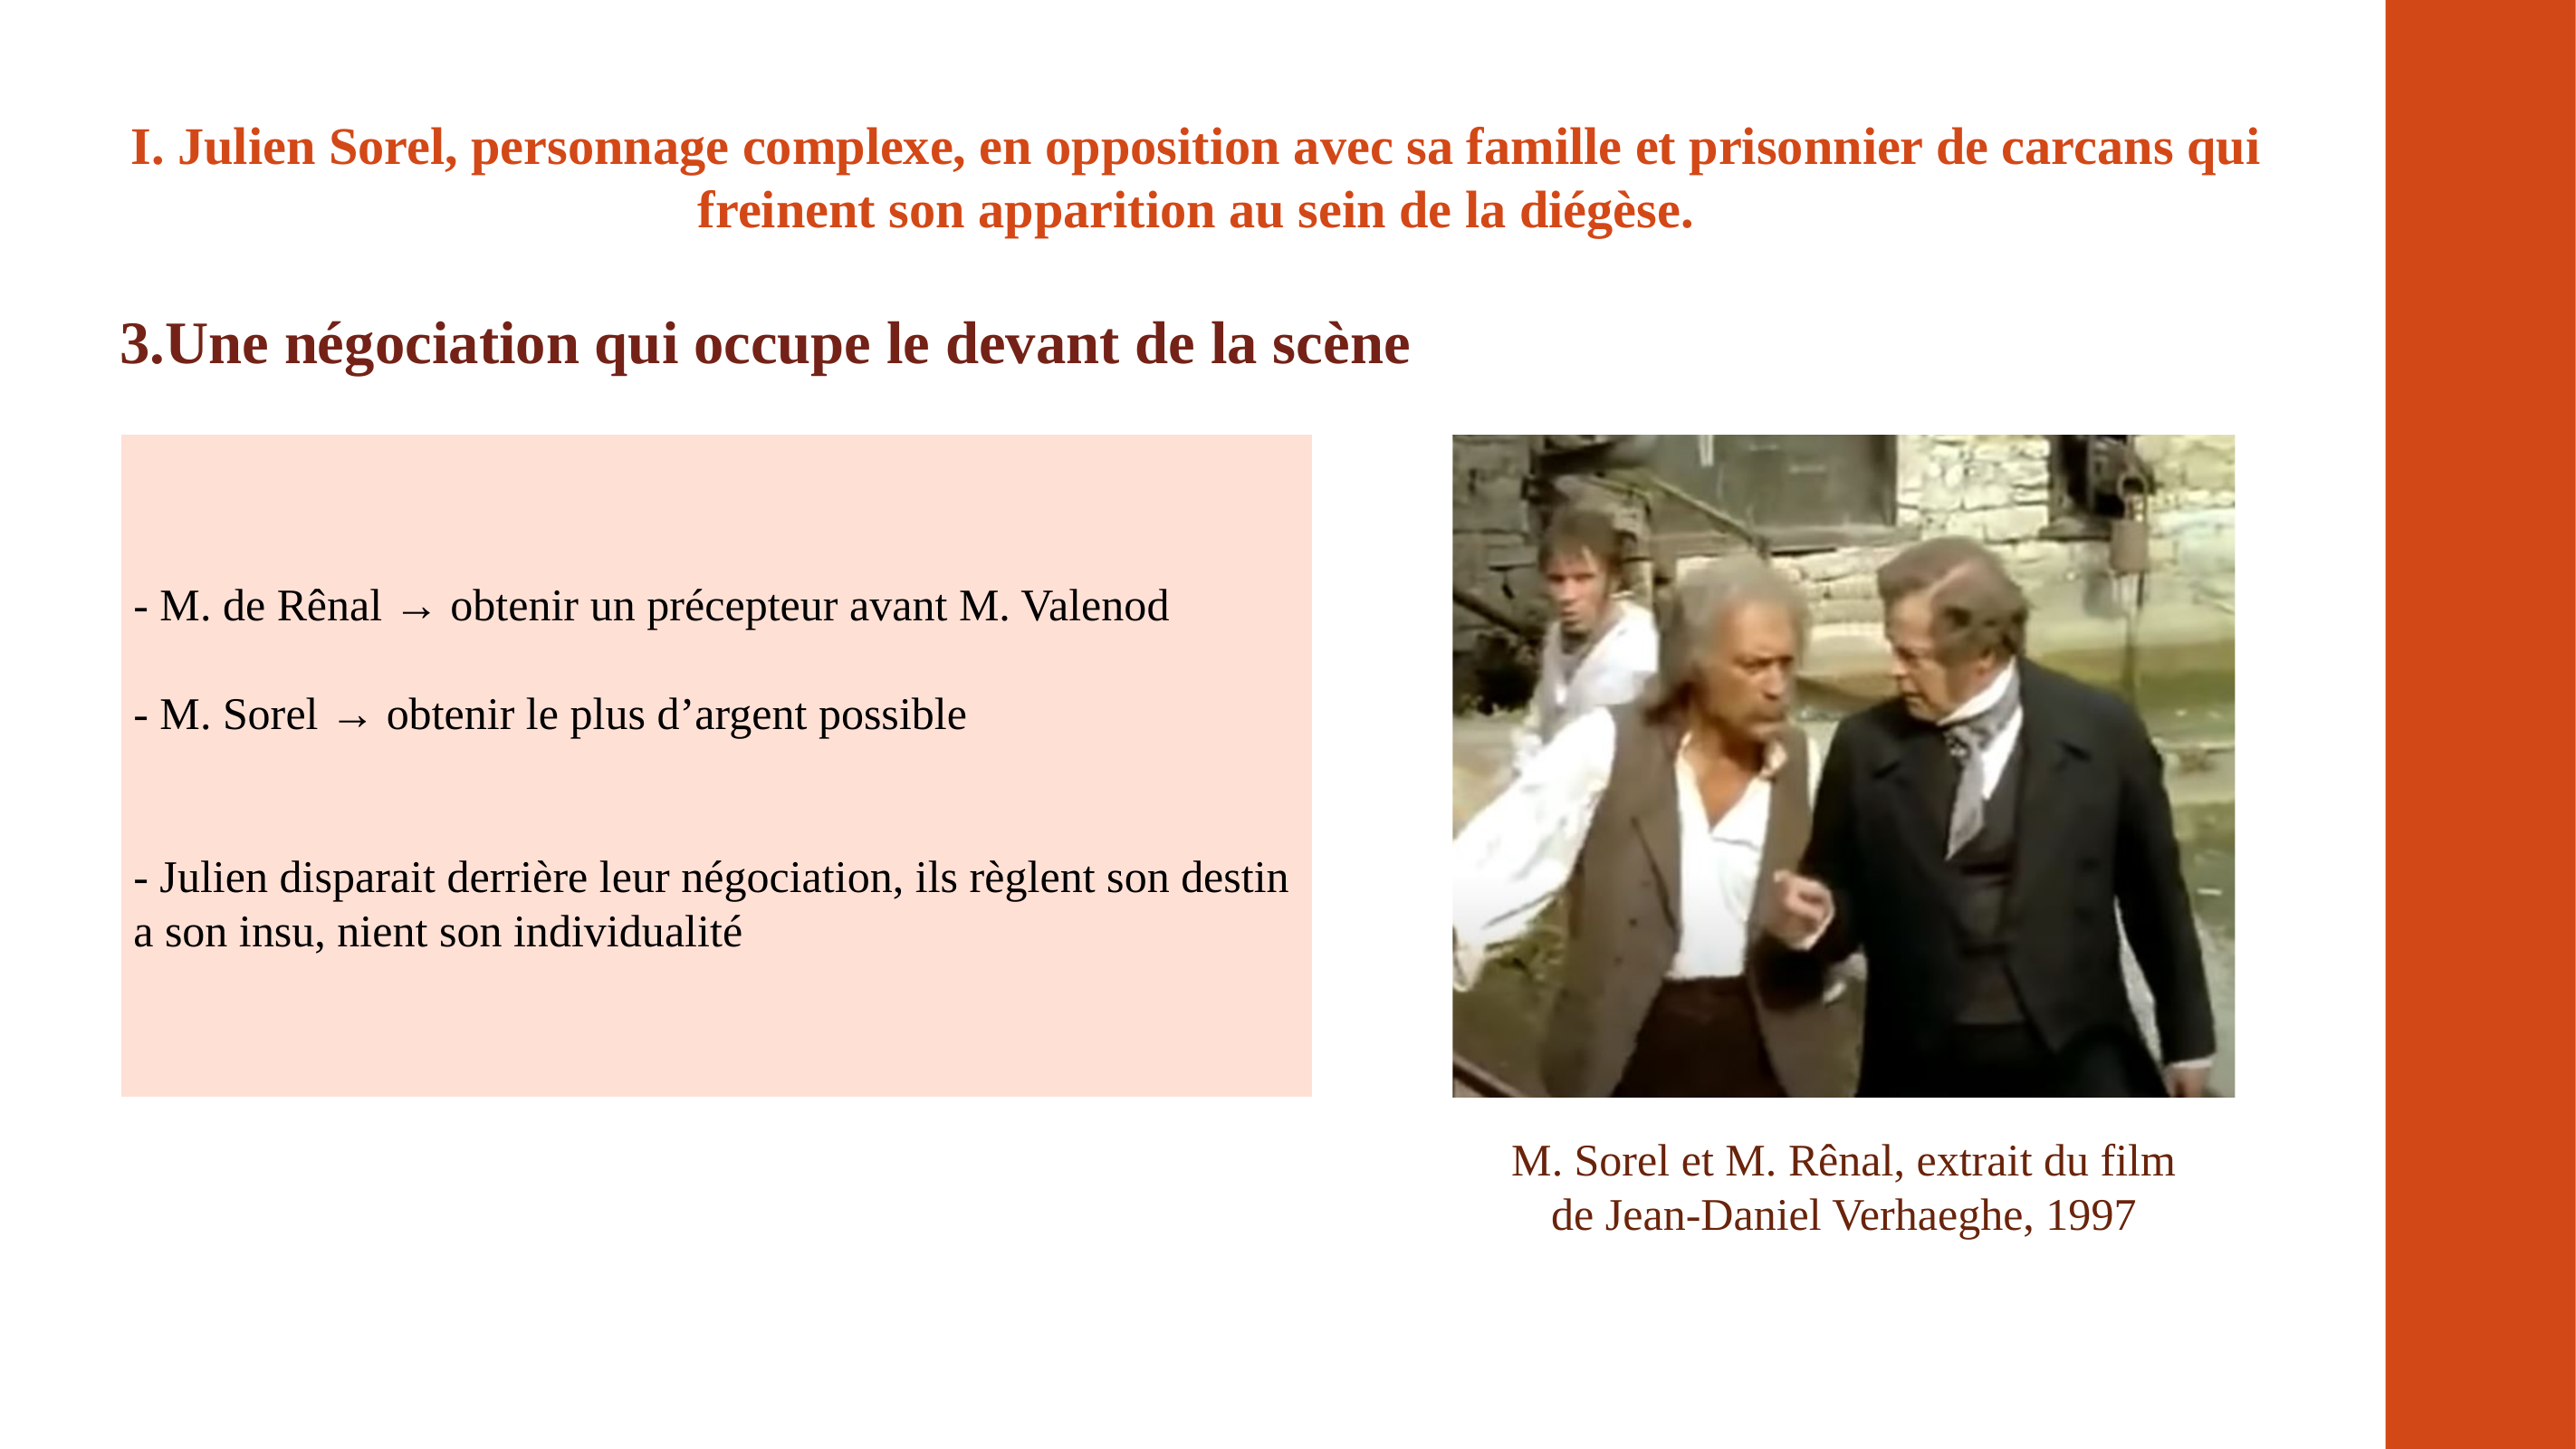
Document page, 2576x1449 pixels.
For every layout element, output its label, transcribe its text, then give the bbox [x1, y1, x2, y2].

text_box - M. de Rênal → obtenir un précepteur avant M. Valenod - M. Sorel → obtenir le plus d’argent possible - Julien disparait derrière leur négociation, ils règlent son destin a son insu, nient son individualité [119, 432, 1314, 1099]
text_box M. Sorel et M. Rênal, extrait du film de Jean-Daniel Verhaeghe, 1997 [1498, 1123, 2190, 1283]
text_box 3.Une négociation qui occupe le devant de la scène [106, 296, 1426, 383]
picture [1452, 433, 2236, 1098]
text_box I. Julien Sorel, personnage complexe, en opposition avec sa famille et prisonnier de carcans qui freinent son apparition au sein de la diégèse. [120, 40, 2273, 246]
